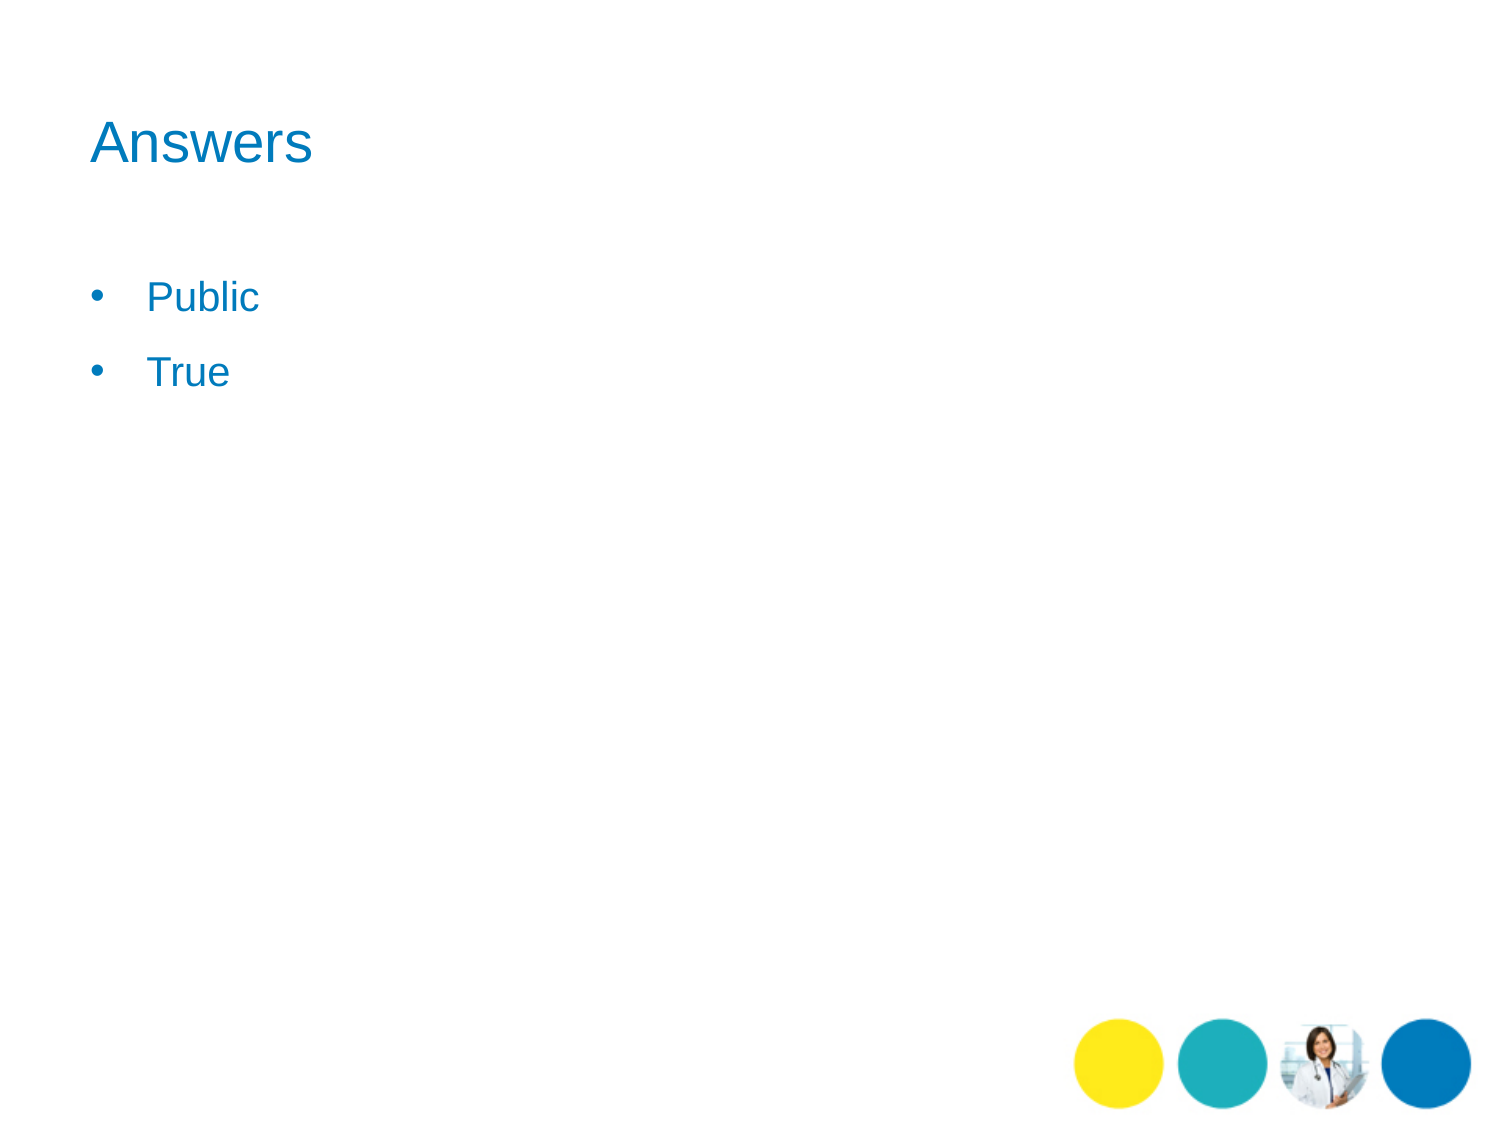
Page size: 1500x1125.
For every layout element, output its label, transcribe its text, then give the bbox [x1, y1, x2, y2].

title Answers [75, 45, 1425, 233]
list Public True [75, 262, 1425, 1005]
picture [0, 0, 1500, 1125]
